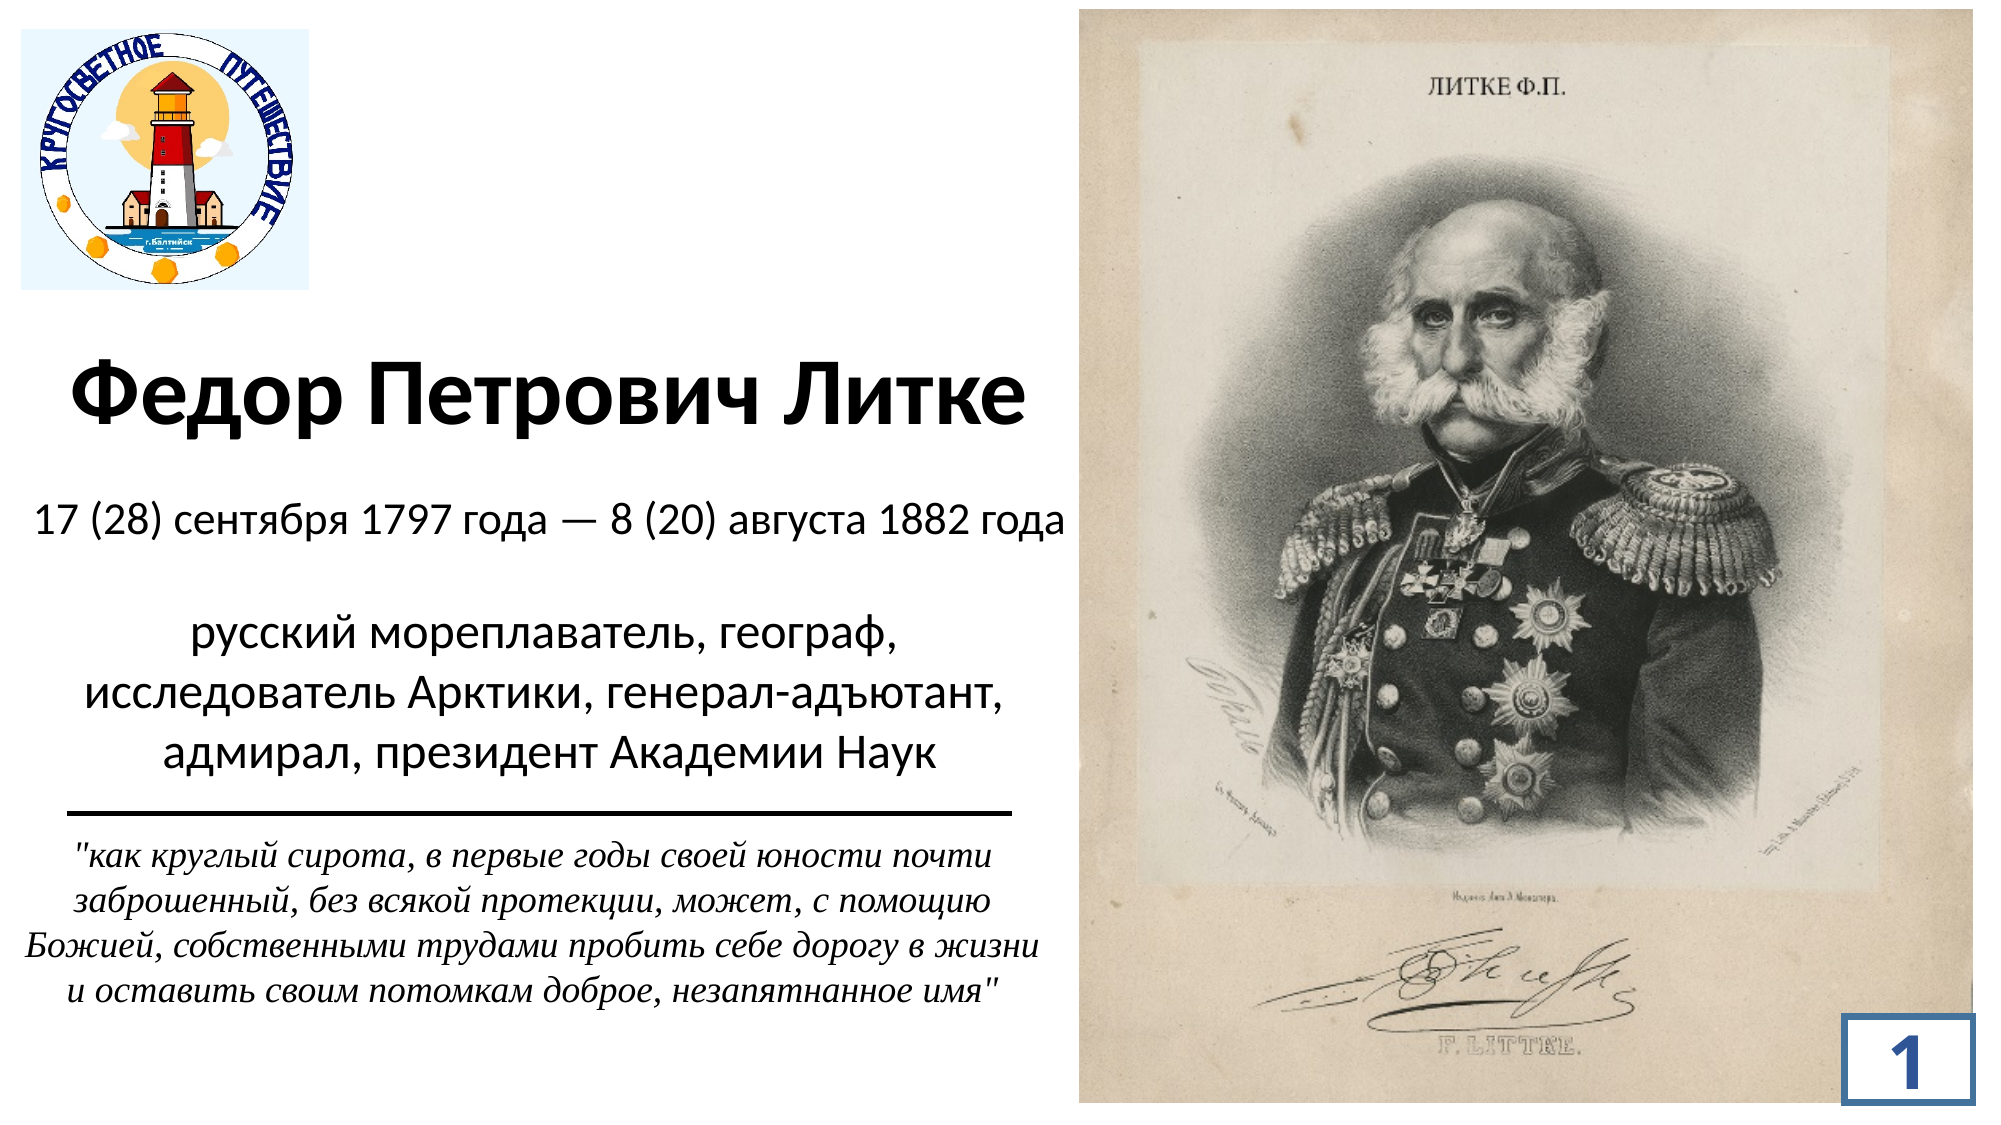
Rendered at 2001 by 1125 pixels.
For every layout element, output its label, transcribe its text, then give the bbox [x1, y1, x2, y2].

picture [1079, 9, 1973, 1103]
text_box Федор Петрович Литке 17 (28) сентября 1797 года — 8 (20) августа 1882 года русский мореплаватель, географ, исследователь Арктики, генерал-адъютант, адмирал, президент Академии Наук [0, 321, 1079, 786]
picture [21, 29, 309, 290]
text_box "как круглый сирота, в первые годы своей юности почти заброшенный, без всякой протекции, может, с помощию Божией, собственными трудами пробить себе дорогу в жизни и оставить своим потомкам доброе, незапятнанное имя" [0, 822, 1066, 1018]
